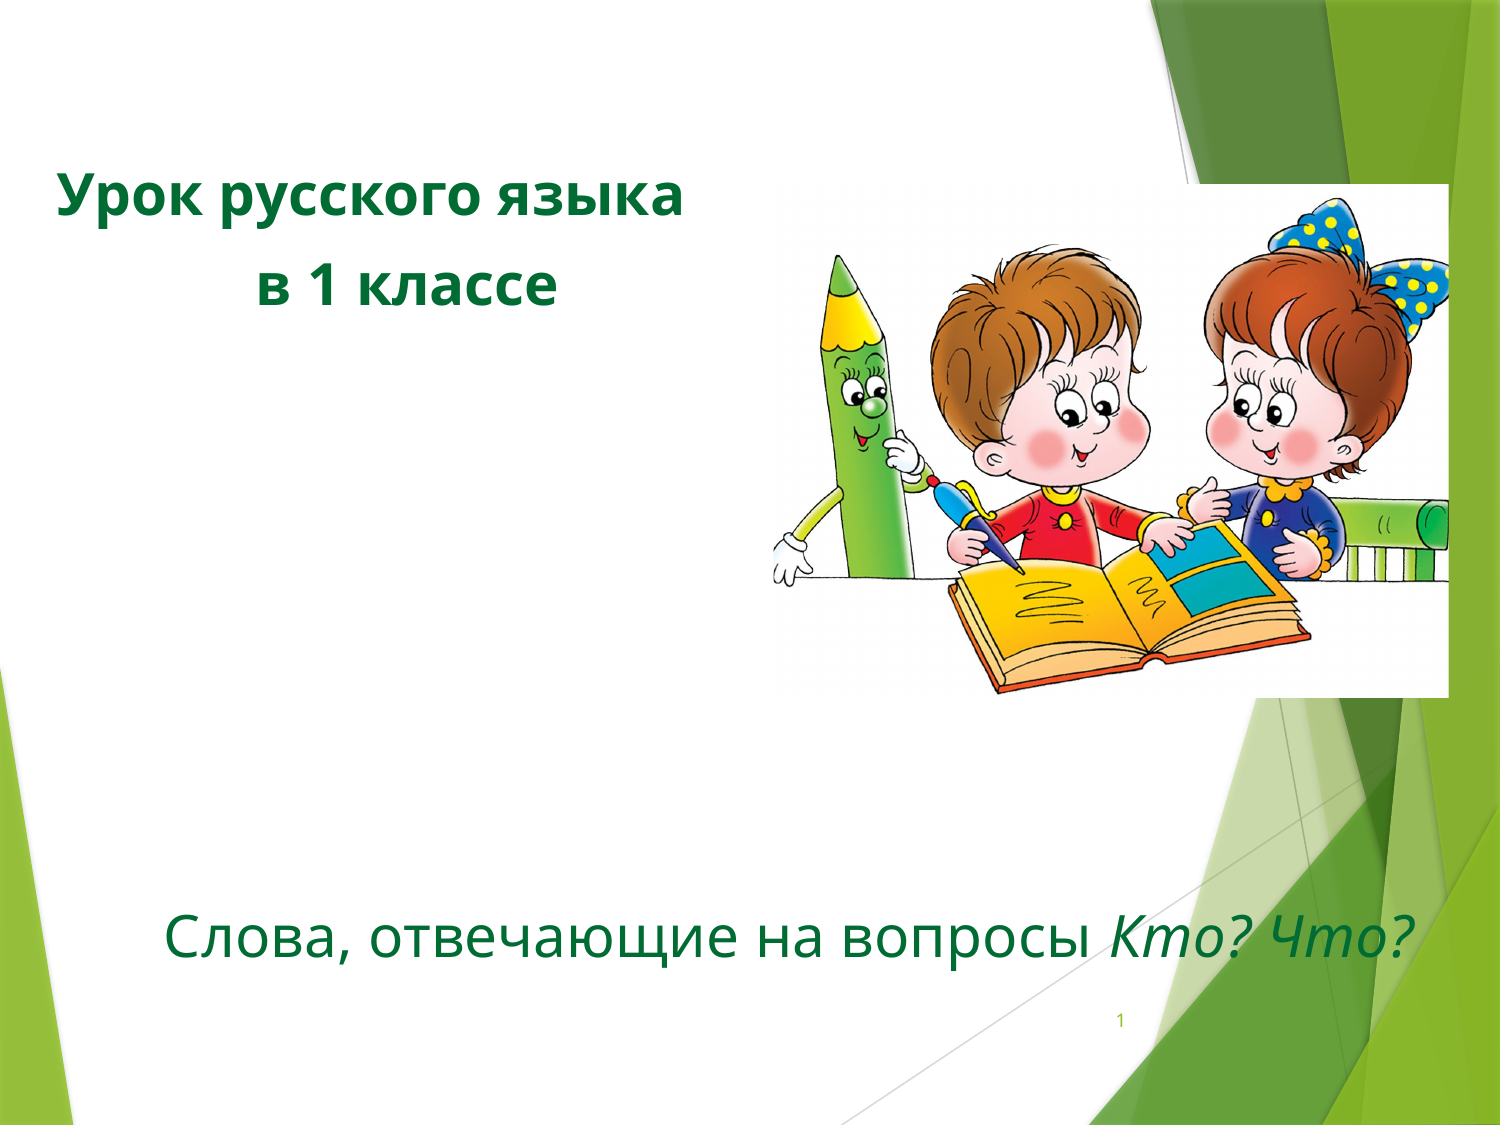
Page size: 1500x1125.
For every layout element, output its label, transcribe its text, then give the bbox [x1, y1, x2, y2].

slide_number 1 [1057, 991, 1142, 1051]
title Слова, отвечающие на вопросы Кто? Что? [119, 680, 1459, 1047]
list Урок русского языка в 1 классе [41, 149, 774, 492]
picture [773, 183, 1450, 698]
